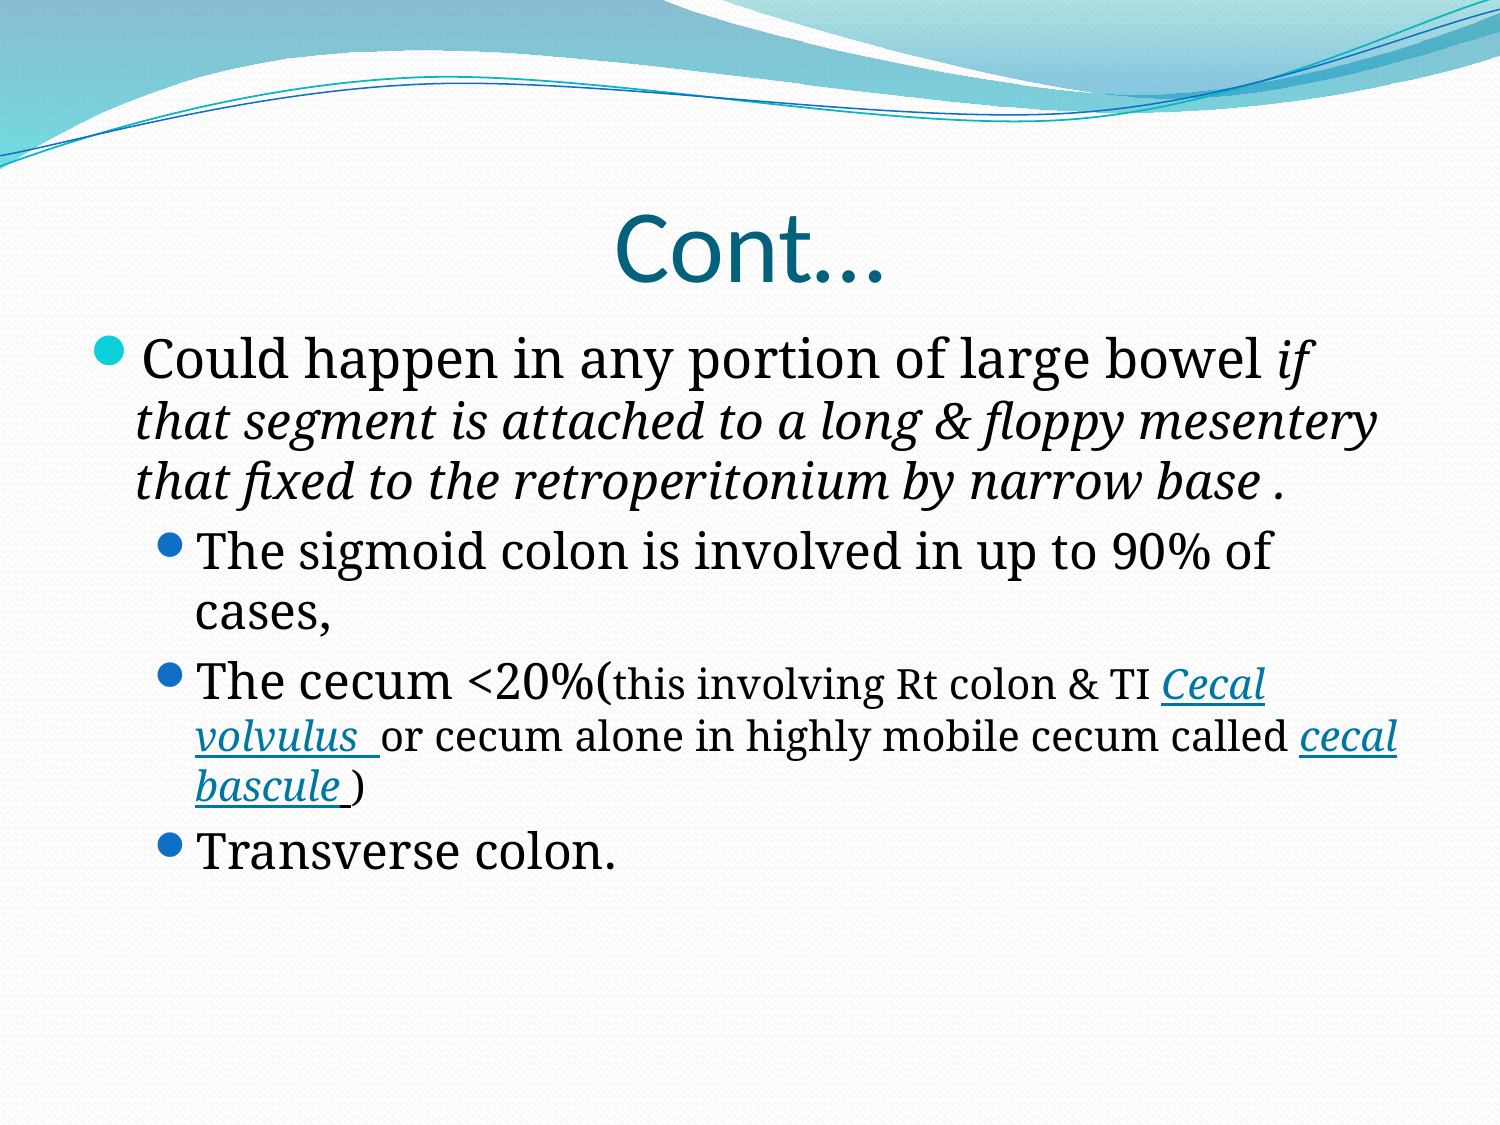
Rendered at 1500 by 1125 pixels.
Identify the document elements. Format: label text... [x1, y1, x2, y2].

list Could happen in any portion of large bowel if that segment is attached to a long & floppy mesentery that fixed to the retroperitonium by narrow base . The sigmoid colon is involved in up to 90% of cases, The cecum <20%(this involving Rt colon & TI Cecal volvulus or cecum alone in highly mobile cecum called cecal bascule ) Transverse colon. [75, 317, 1425, 1038]
title Cont… [75, 115, 1425, 303]
